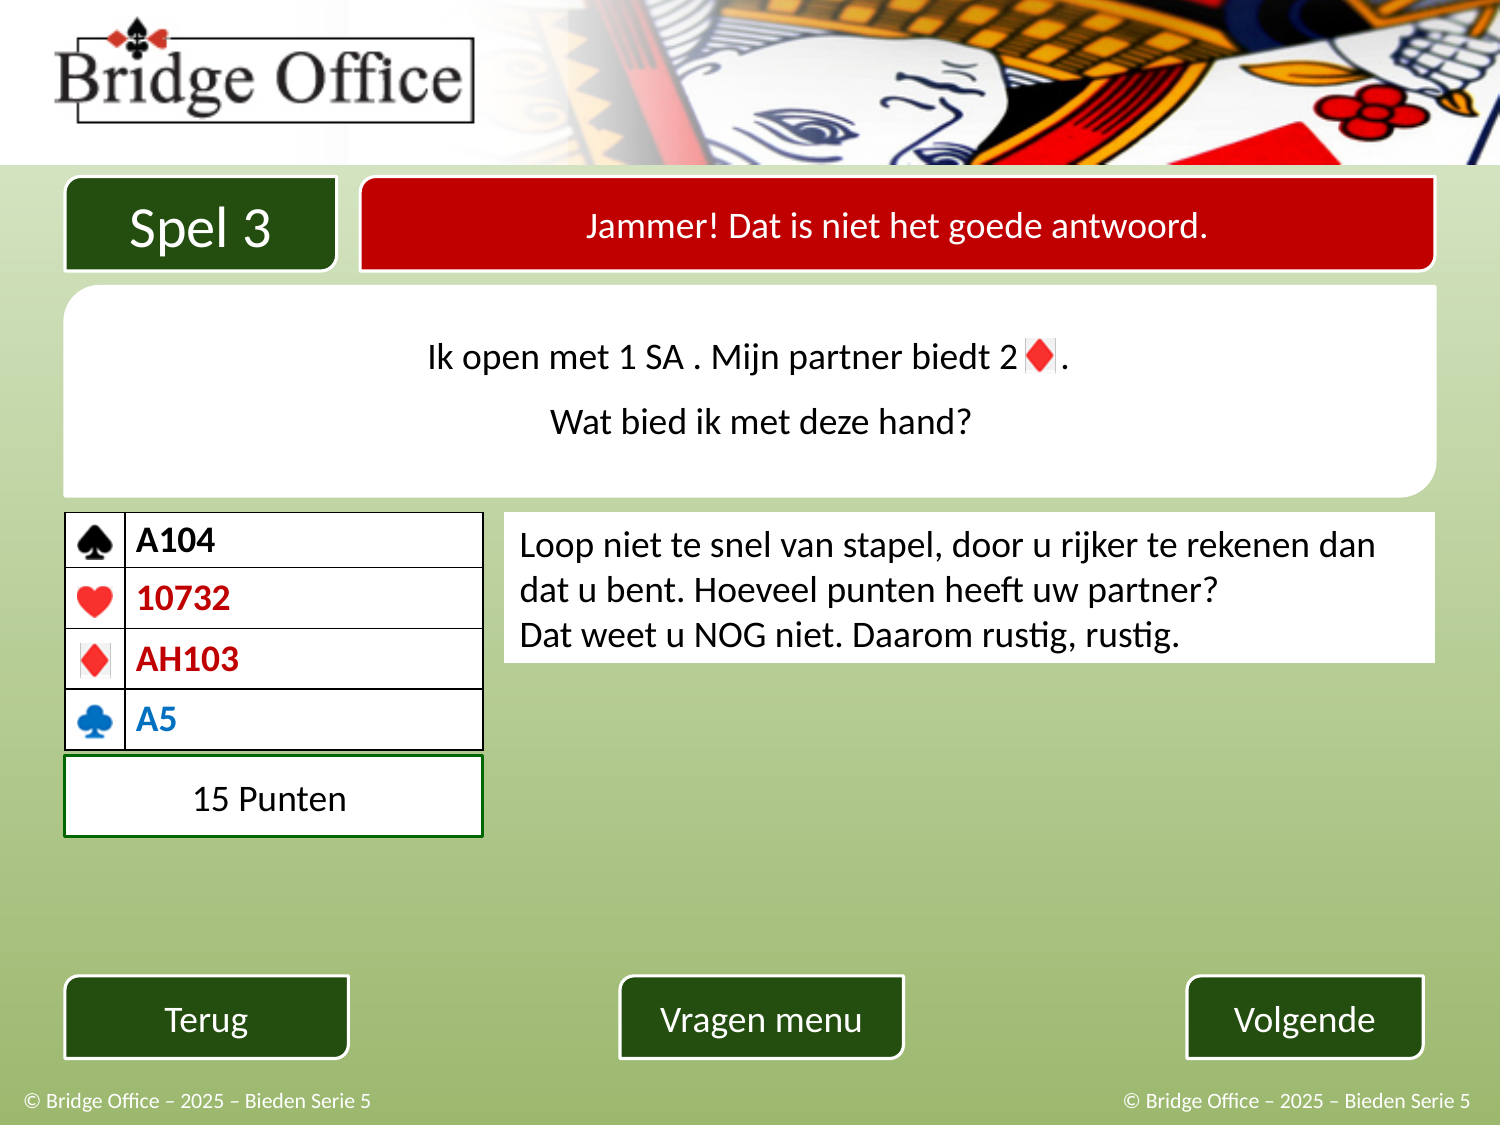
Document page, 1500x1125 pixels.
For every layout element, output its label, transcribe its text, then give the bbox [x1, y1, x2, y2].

picture [77, 703, 114, 740]
table_header A104 [126, 513, 482, 567]
text_box Wat bied ik met deze hand? [528, 389, 995, 450]
text_box Terug [63, 974, 350, 1061]
picture [0, 0, 1500, 166]
table_header [66, 513, 124, 567]
text_box © Bridge Office – 2025 – Bieden Serie 5 [8, 1079, 393, 1121]
picture [1022, 338, 1059, 374]
picture [77, 524, 114, 561]
table_cell 10732 [126, 568, 482, 628]
text_box 15 Punten [63, 754, 484, 838]
text_box [63, 284, 1437, 498]
picture [77, 585, 114, 618]
table_cell [66, 629, 124, 688]
text_box Vragen menu [618, 974, 906, 1061]
table_cell [66, 568, 124, 628]
table_cell [66, 690, 124, 749]
table_cell AH103 [126, 629, 482, 688]
text_box Loop niet te snel van stapel, door u rijker te rekenen dan dat u bent. Hoeveel punten heeft uw partner? Dat weet u NOG niet. Daarom rustig, rustig. [504, 512, 1435, 663]
text_box Volgende [1185, 974, 1425, 1061]
text_box Spel 3 [63, 179, 339, 273]
text_box © Bridge Office – 2025 – Bieden Serie 5 [1107, 1079, 1500, 1121]
table_cell A5 [126, 690, 482, 749]
text_box Jammer! Dat is niet het goede antwoord. [358, 179, 1437, 273]
text_box Ik open met 1 SA . Mijn partner biedt 2 . [394, 324, 1104, 385]
picture [77, 643, 114, 679]
